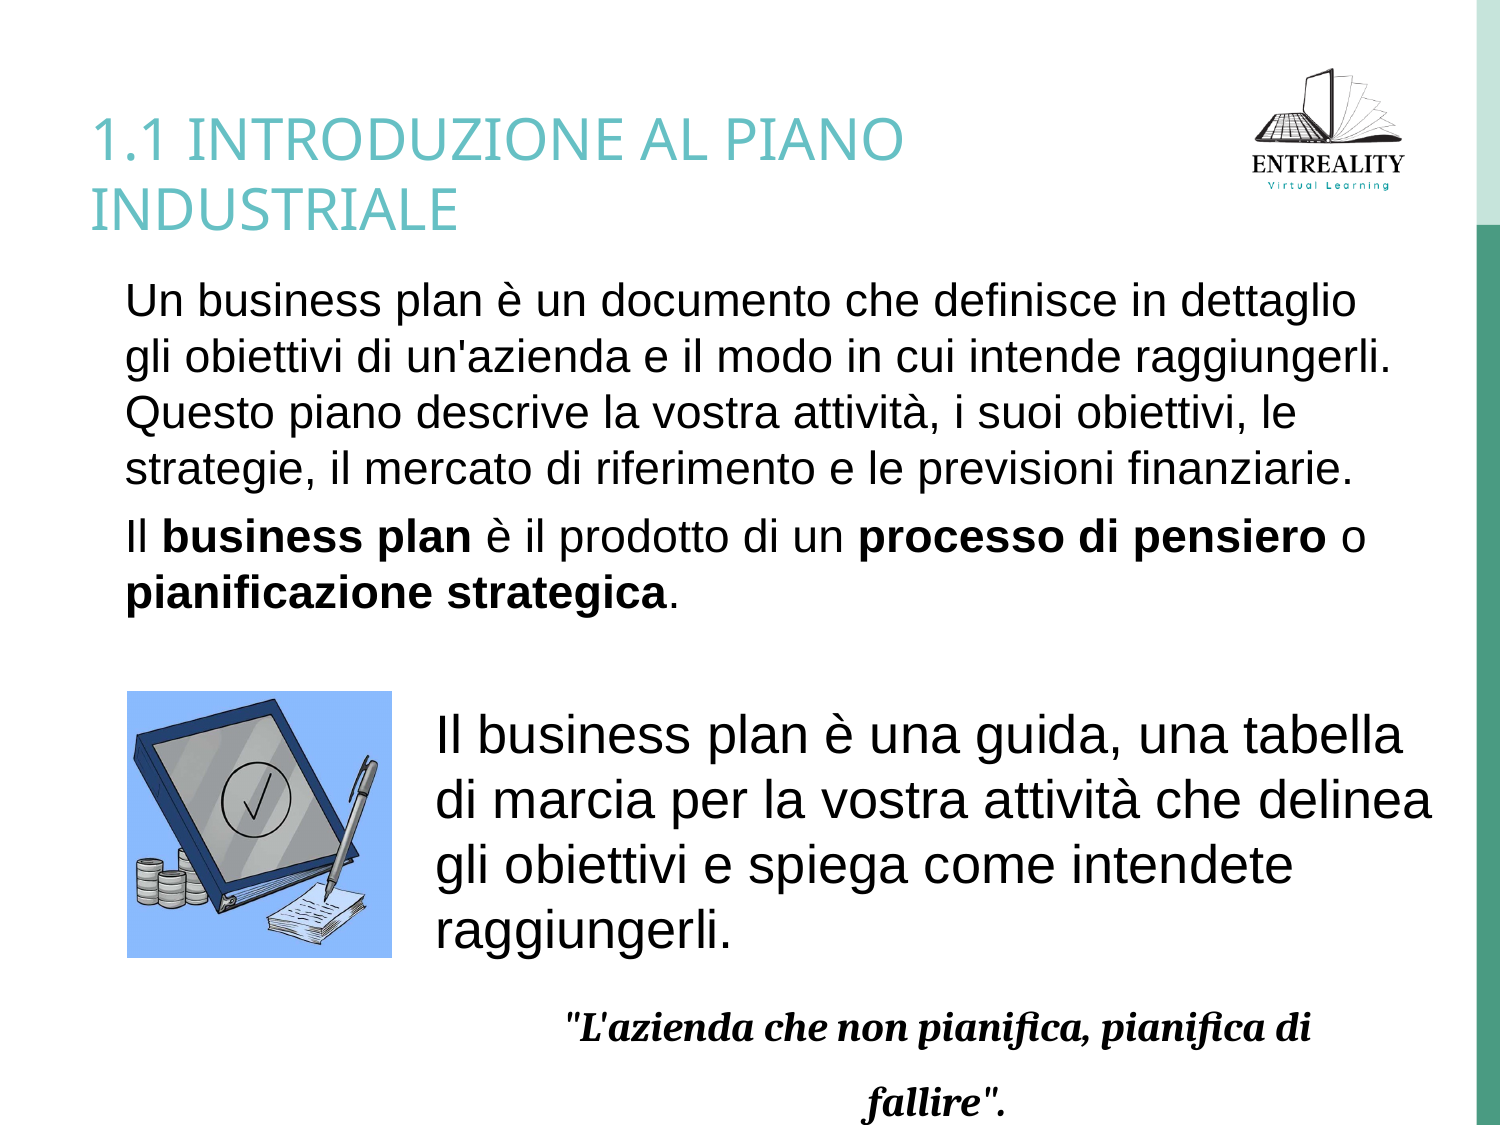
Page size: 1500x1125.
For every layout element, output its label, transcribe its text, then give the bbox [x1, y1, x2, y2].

picture [1198, 0, 1458, 259]
title 1.1 INTRODUZIONE AL PIANO INDUSTRIALE [75, 25, 1025, 250]
picture [127, 691, 392, 958]
list Un business plan è un documento che definisce in dettaglio gli obiettivi di un'azienda e il modo in cui intende raggiungerli. Questo piano descrive la vostra attività, i suoi obiettivi, le strategie, il mercato di riferimento e le previsioni finanziarie. Il business plan è il prodotto di un processo di pensiero o pianificazione strategica. [75, 262, 1425, 666]
text_box "L'azienda che non pianifica, pianifica di fallire". [498, 967, 1377, 1125]
text_box Il business plan è una guida, una tabella di marcia per la vostra attività che delinea gli obiettivi e spiega come intendete raggiungerli. [420, 691, 1454, 967]
